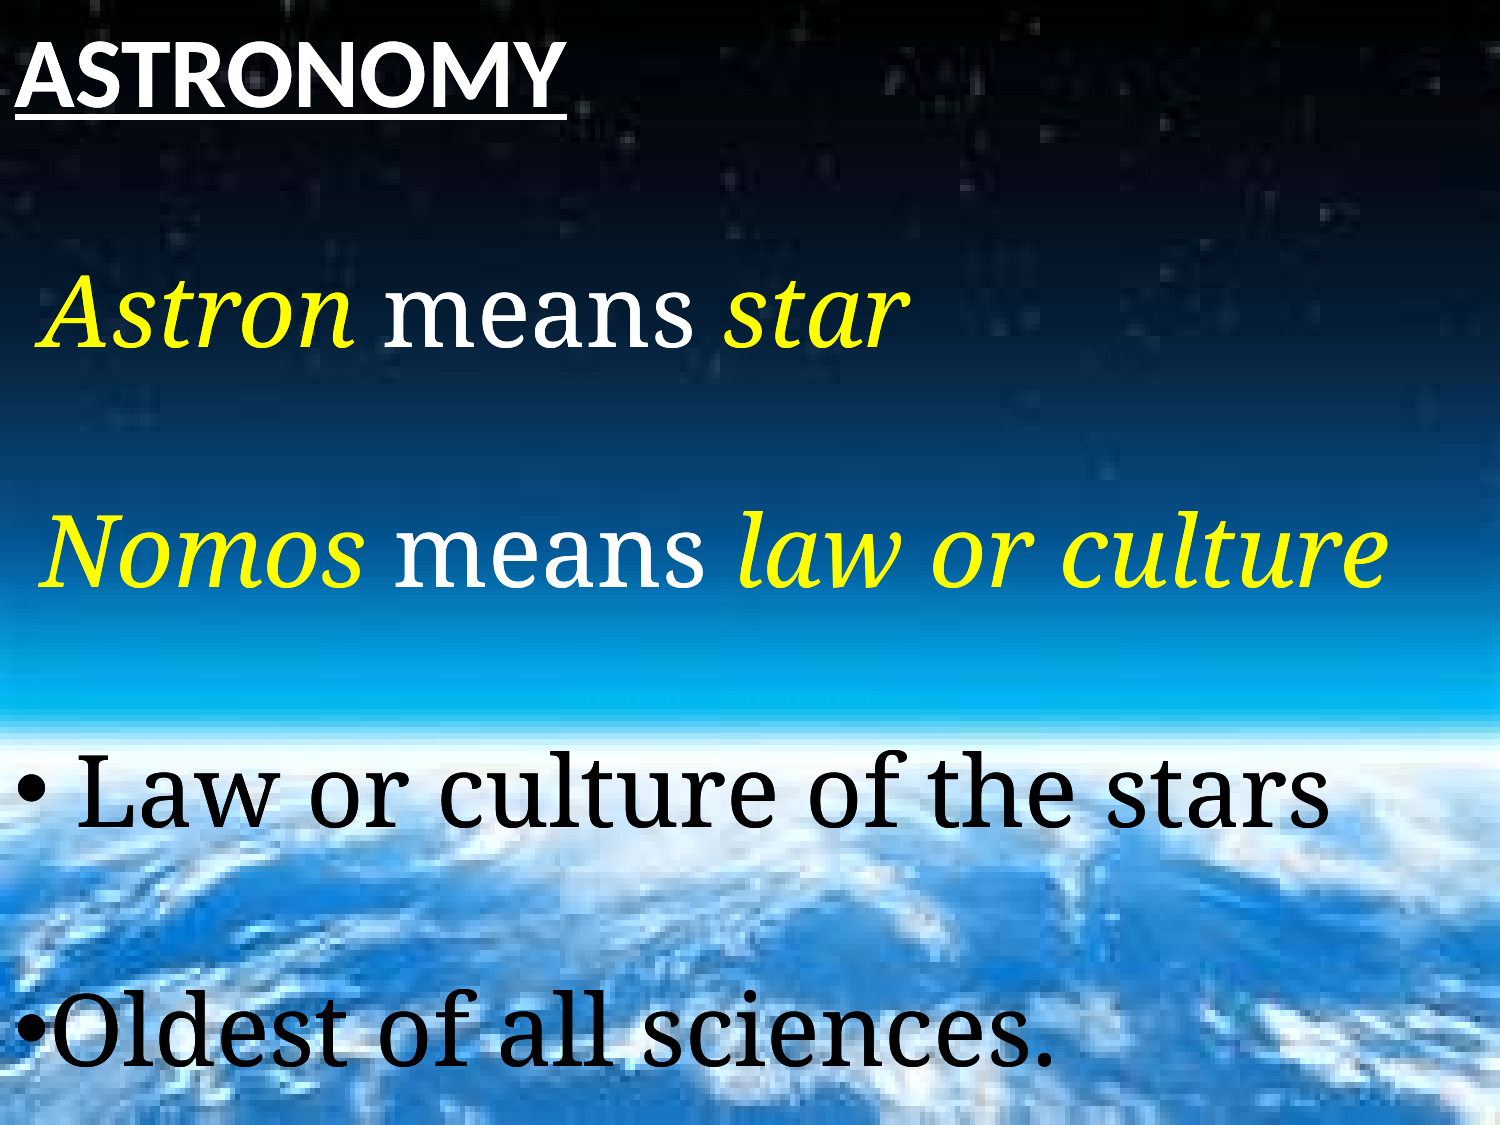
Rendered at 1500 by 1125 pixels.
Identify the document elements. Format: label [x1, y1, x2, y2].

list [0, 0, 1500, 1125]
